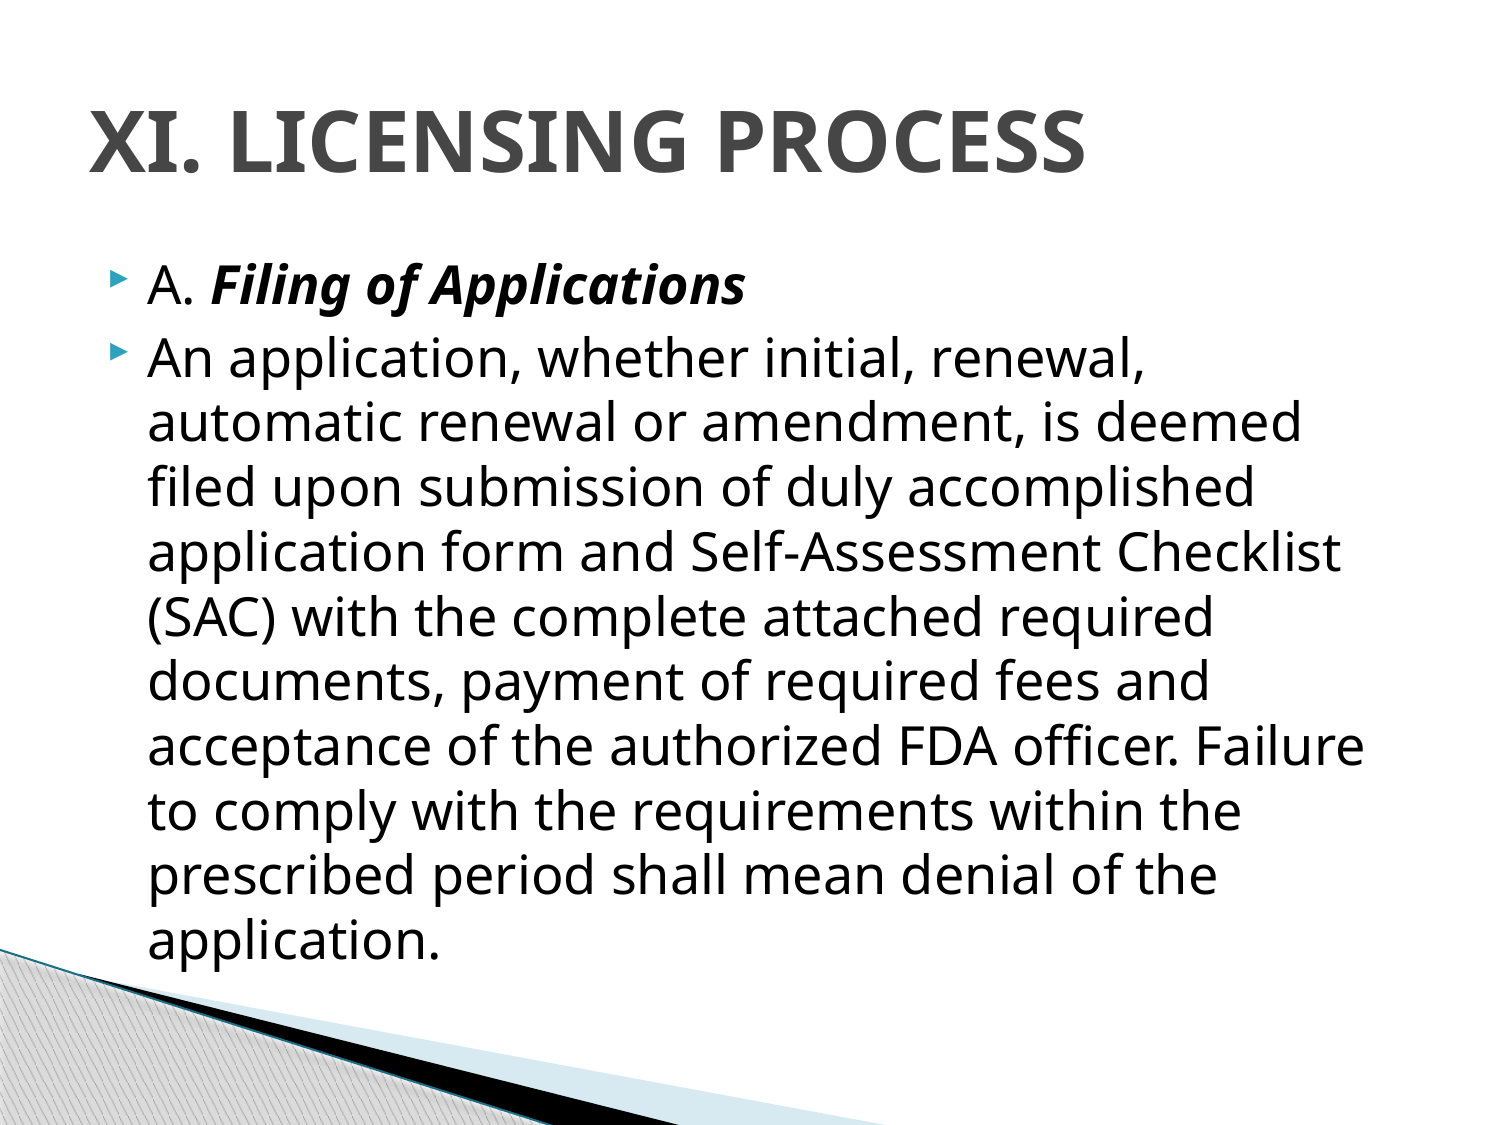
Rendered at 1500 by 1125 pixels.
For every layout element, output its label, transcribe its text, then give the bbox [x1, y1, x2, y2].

title XI. LICENSING PROCESS [75, 45, 1425, 233]
list A. Filing of Applications An application, whether initial, renewal, automatic renewal or amendment, is deemed filed upon submission of duly accomplished application form and Self-Assessment Checklist (SAC) with the complete attached required documents, payment of required fees and acceptance of the authorized FDA officer. Failure to comply with the requirements within the prescribed period shall mean denial of the application. [75, 243, 1425, 986]
